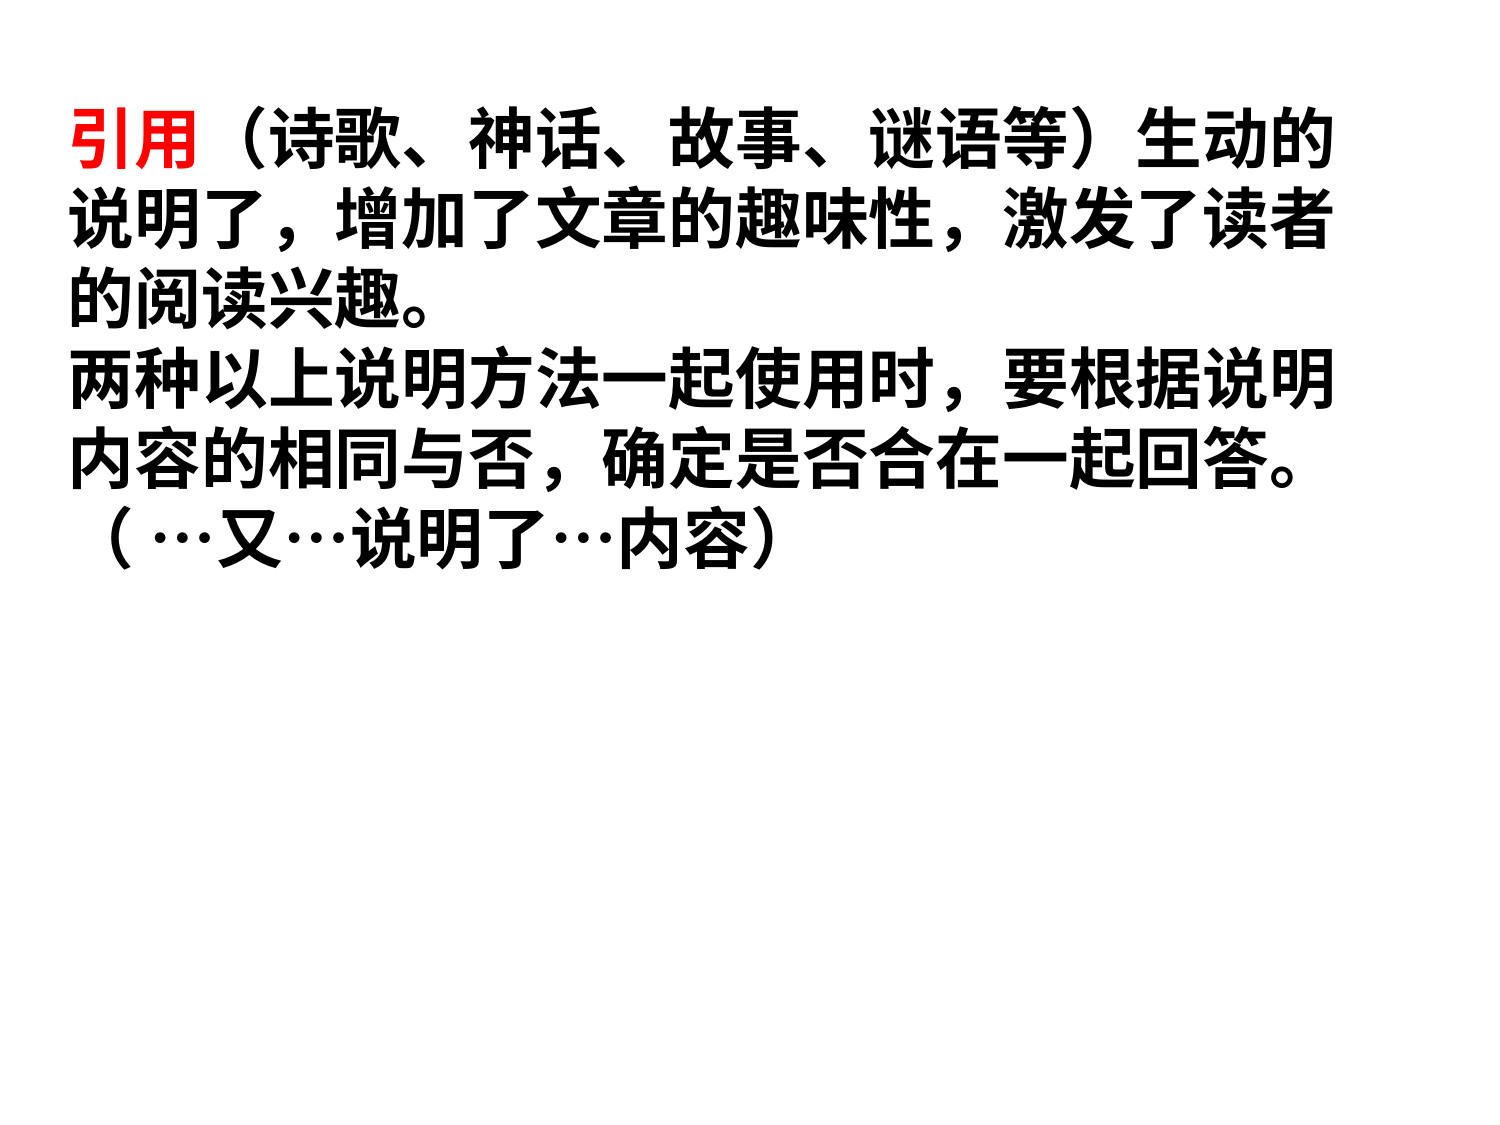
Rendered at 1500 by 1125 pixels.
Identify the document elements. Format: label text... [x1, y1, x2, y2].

text_box 引用（诗歌、神话、故事、谜语等）生动的说明了，增加了文章的趣味性，激发了读者的阅读兴趣。 两种以上说明方法一起使用时，要根据说明内容的相同与否，确定是否合在一起回答。（ …又…说明了…内容） [53, 89, 1412, 585]
